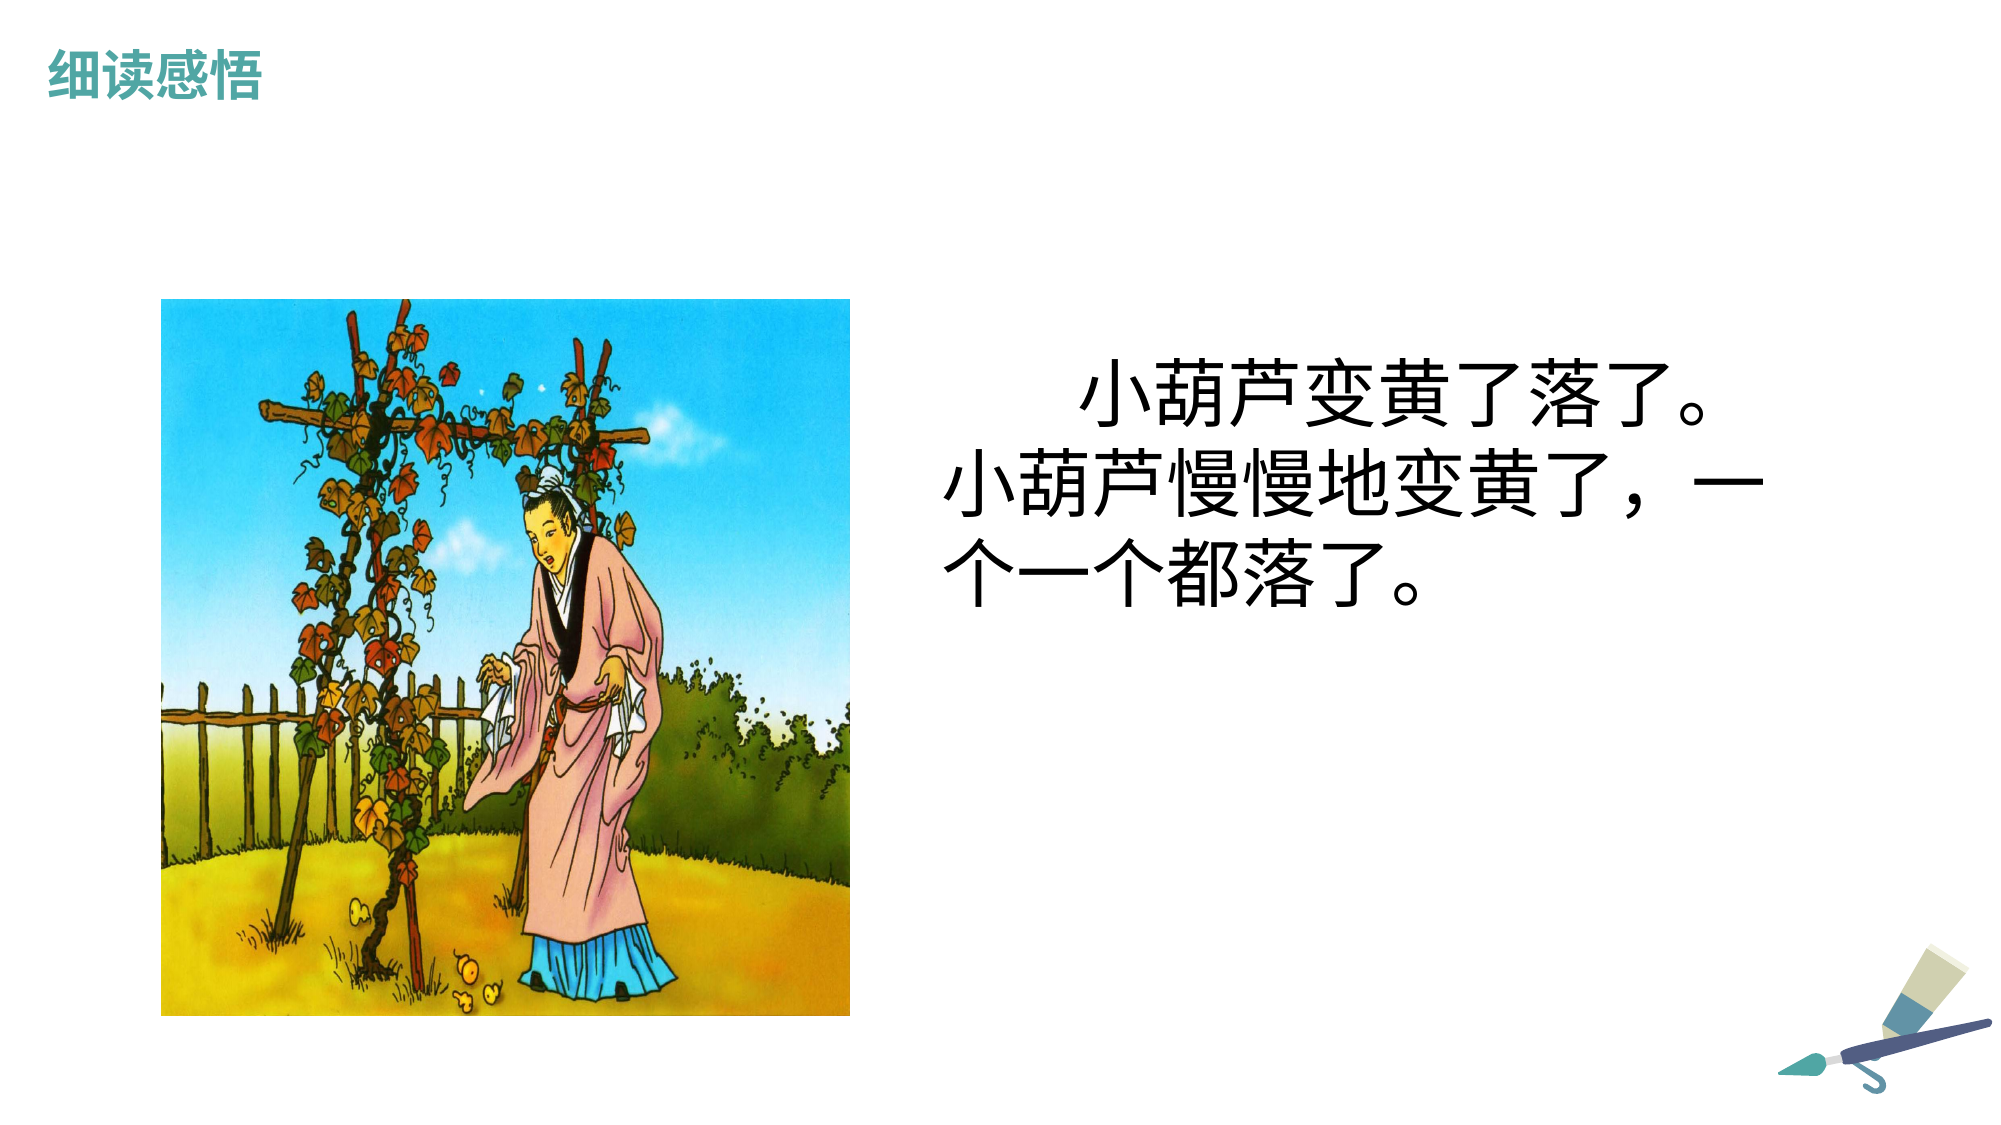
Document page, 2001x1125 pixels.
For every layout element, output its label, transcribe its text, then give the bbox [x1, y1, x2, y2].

text_box 小葫芦变黄了落了。小葫芦慢慢地变黄了，一个一个都落了。 [927, 339, 1814, 625]
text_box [1811, 945, 1974, 1125]
picture [161, 299, 850, 1016]
text_box 细读感悟 [32, 33, 347, 114]
